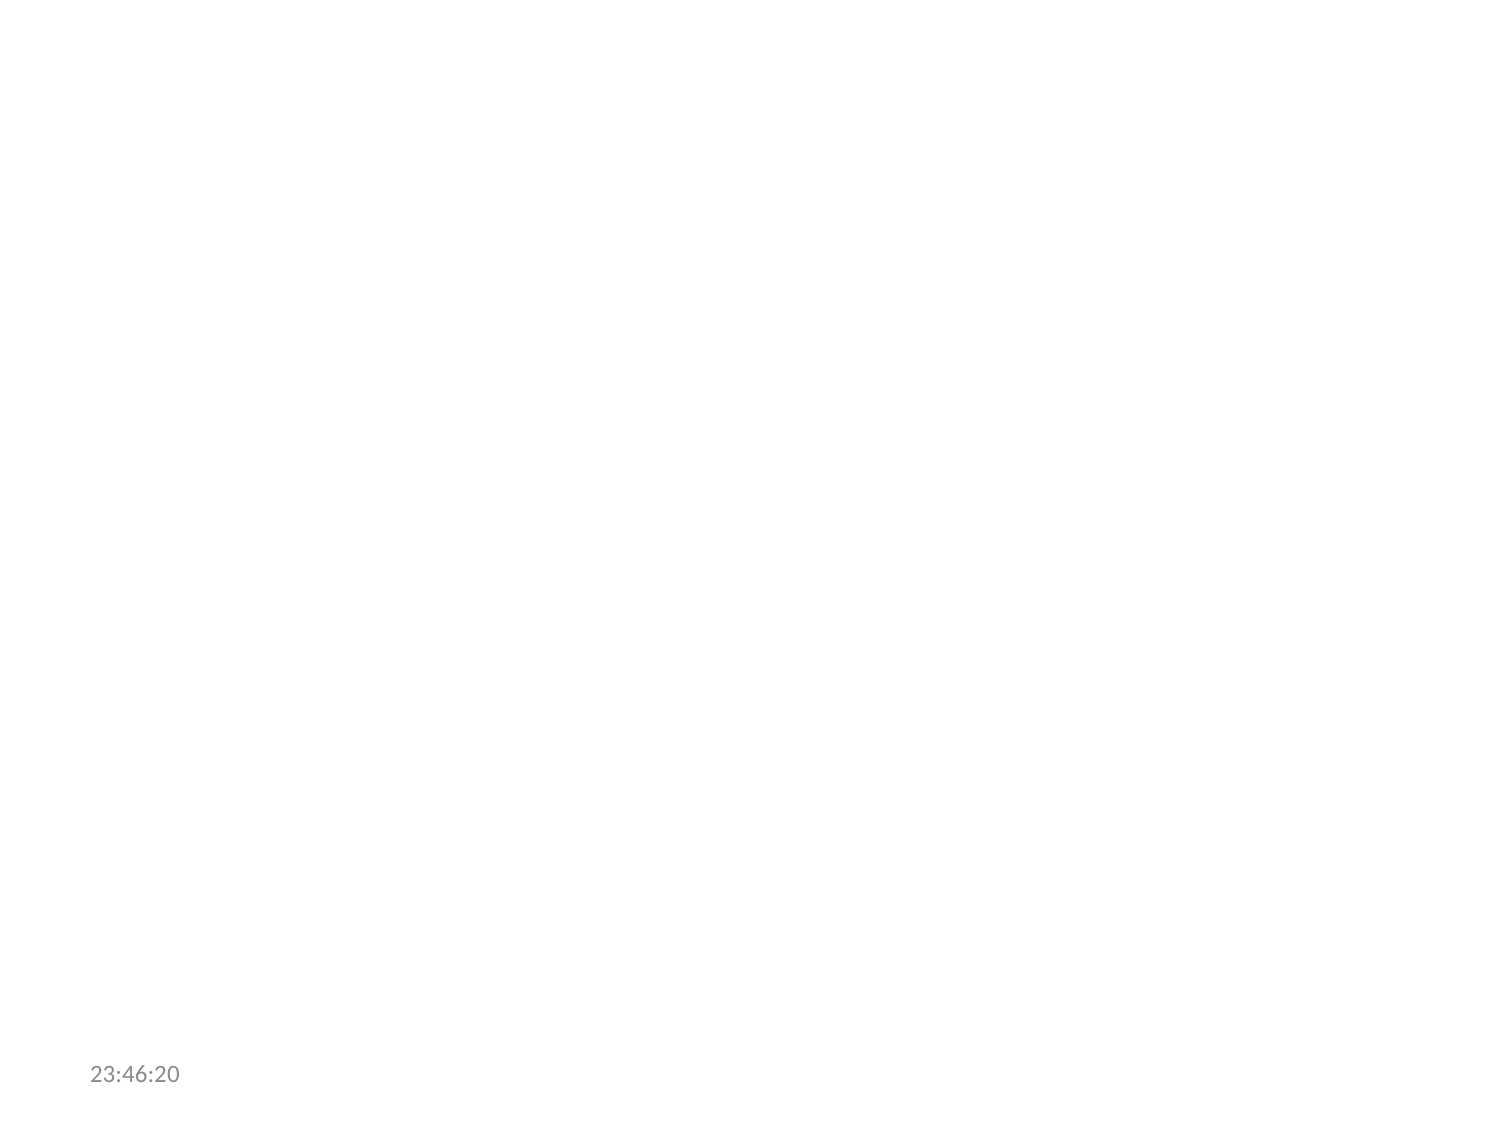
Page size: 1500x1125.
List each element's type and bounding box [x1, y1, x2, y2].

slide_number [75, 1042, 425, 1103]
